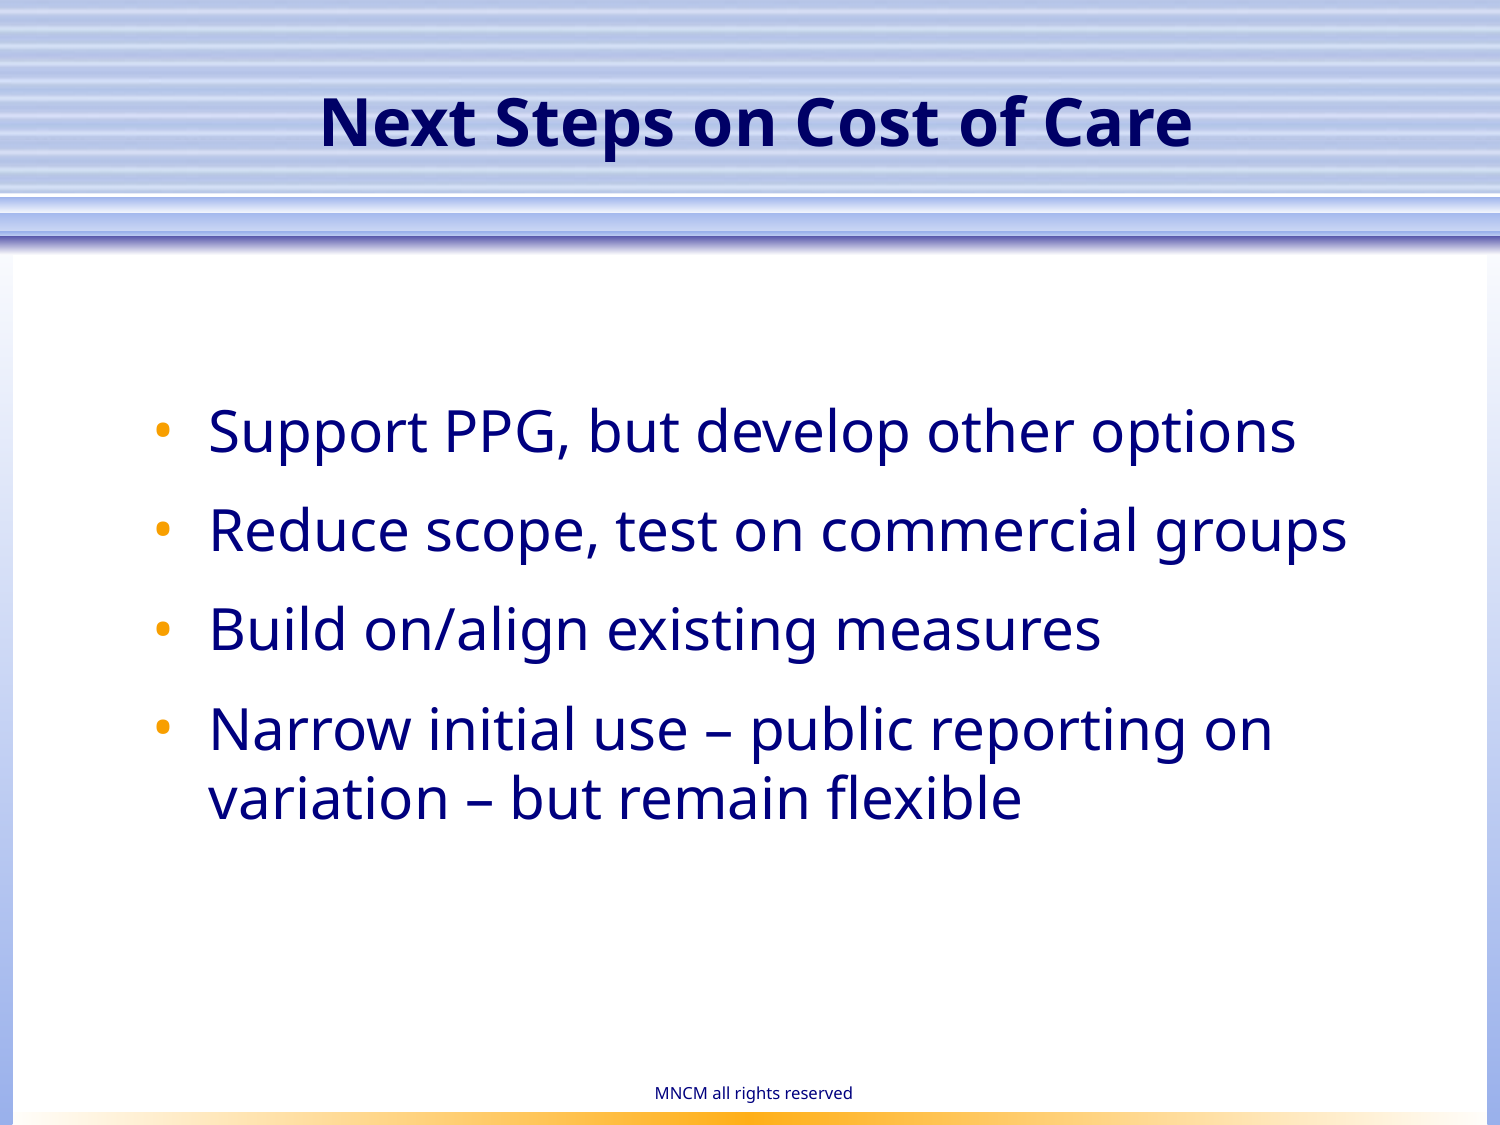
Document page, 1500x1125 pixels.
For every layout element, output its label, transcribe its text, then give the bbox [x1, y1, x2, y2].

list Support PPG, but develop other options Reduce scope, test on commercial groups Build on/align existing measures Narrow initial use – public reporting on variation – but remain flexible [137, 287, 1376, 1051]
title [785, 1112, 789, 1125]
picture [0, 0, 1500, 193]
footer MNCM all rights reserved [137, 1074, 1376, 1103]
title Next Steps on Cost of Care [62, 49, 1451, 201]
